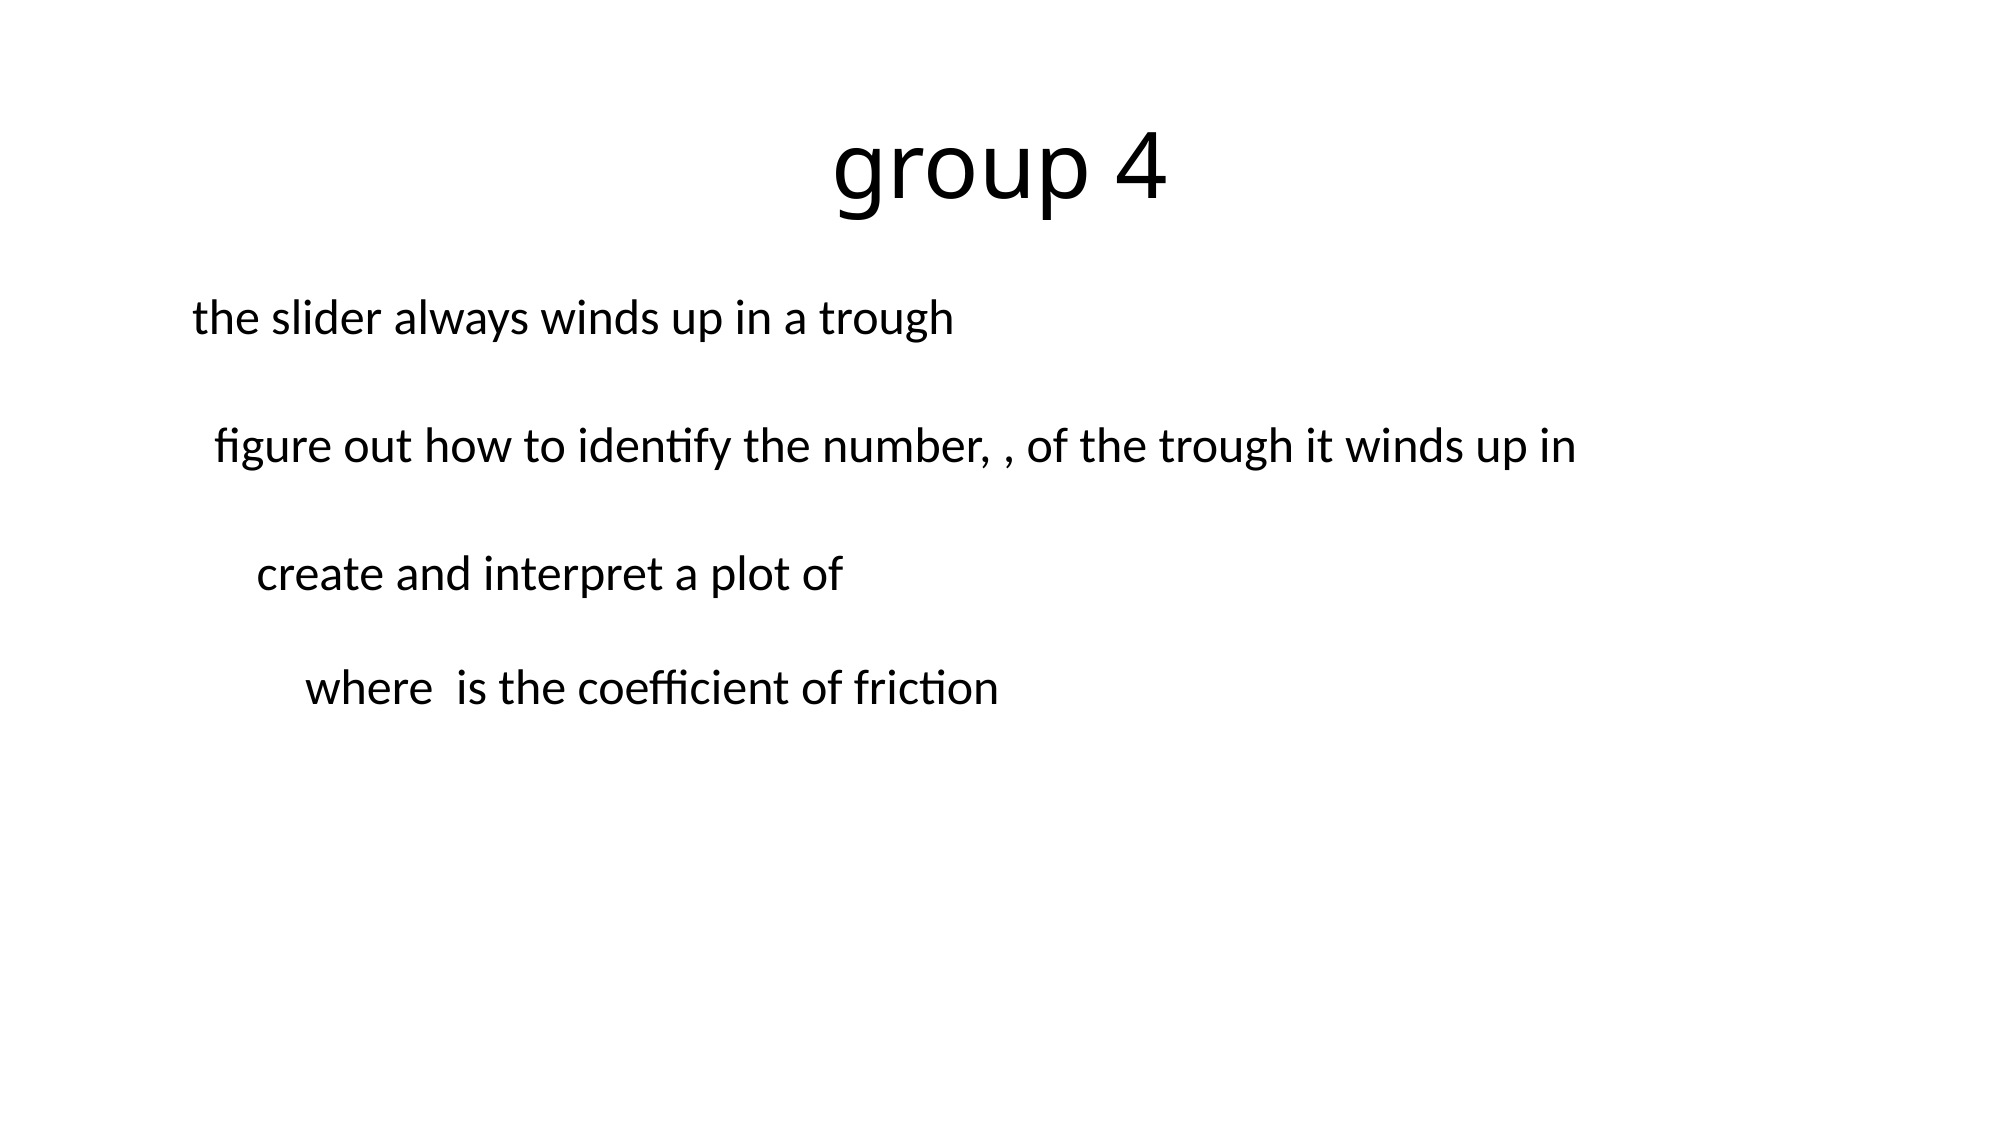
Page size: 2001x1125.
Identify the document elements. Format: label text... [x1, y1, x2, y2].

title group 4 [137, 59, 1863, 278]
text_box the slider always winds up in a trough [177, 277, 970, 352]
